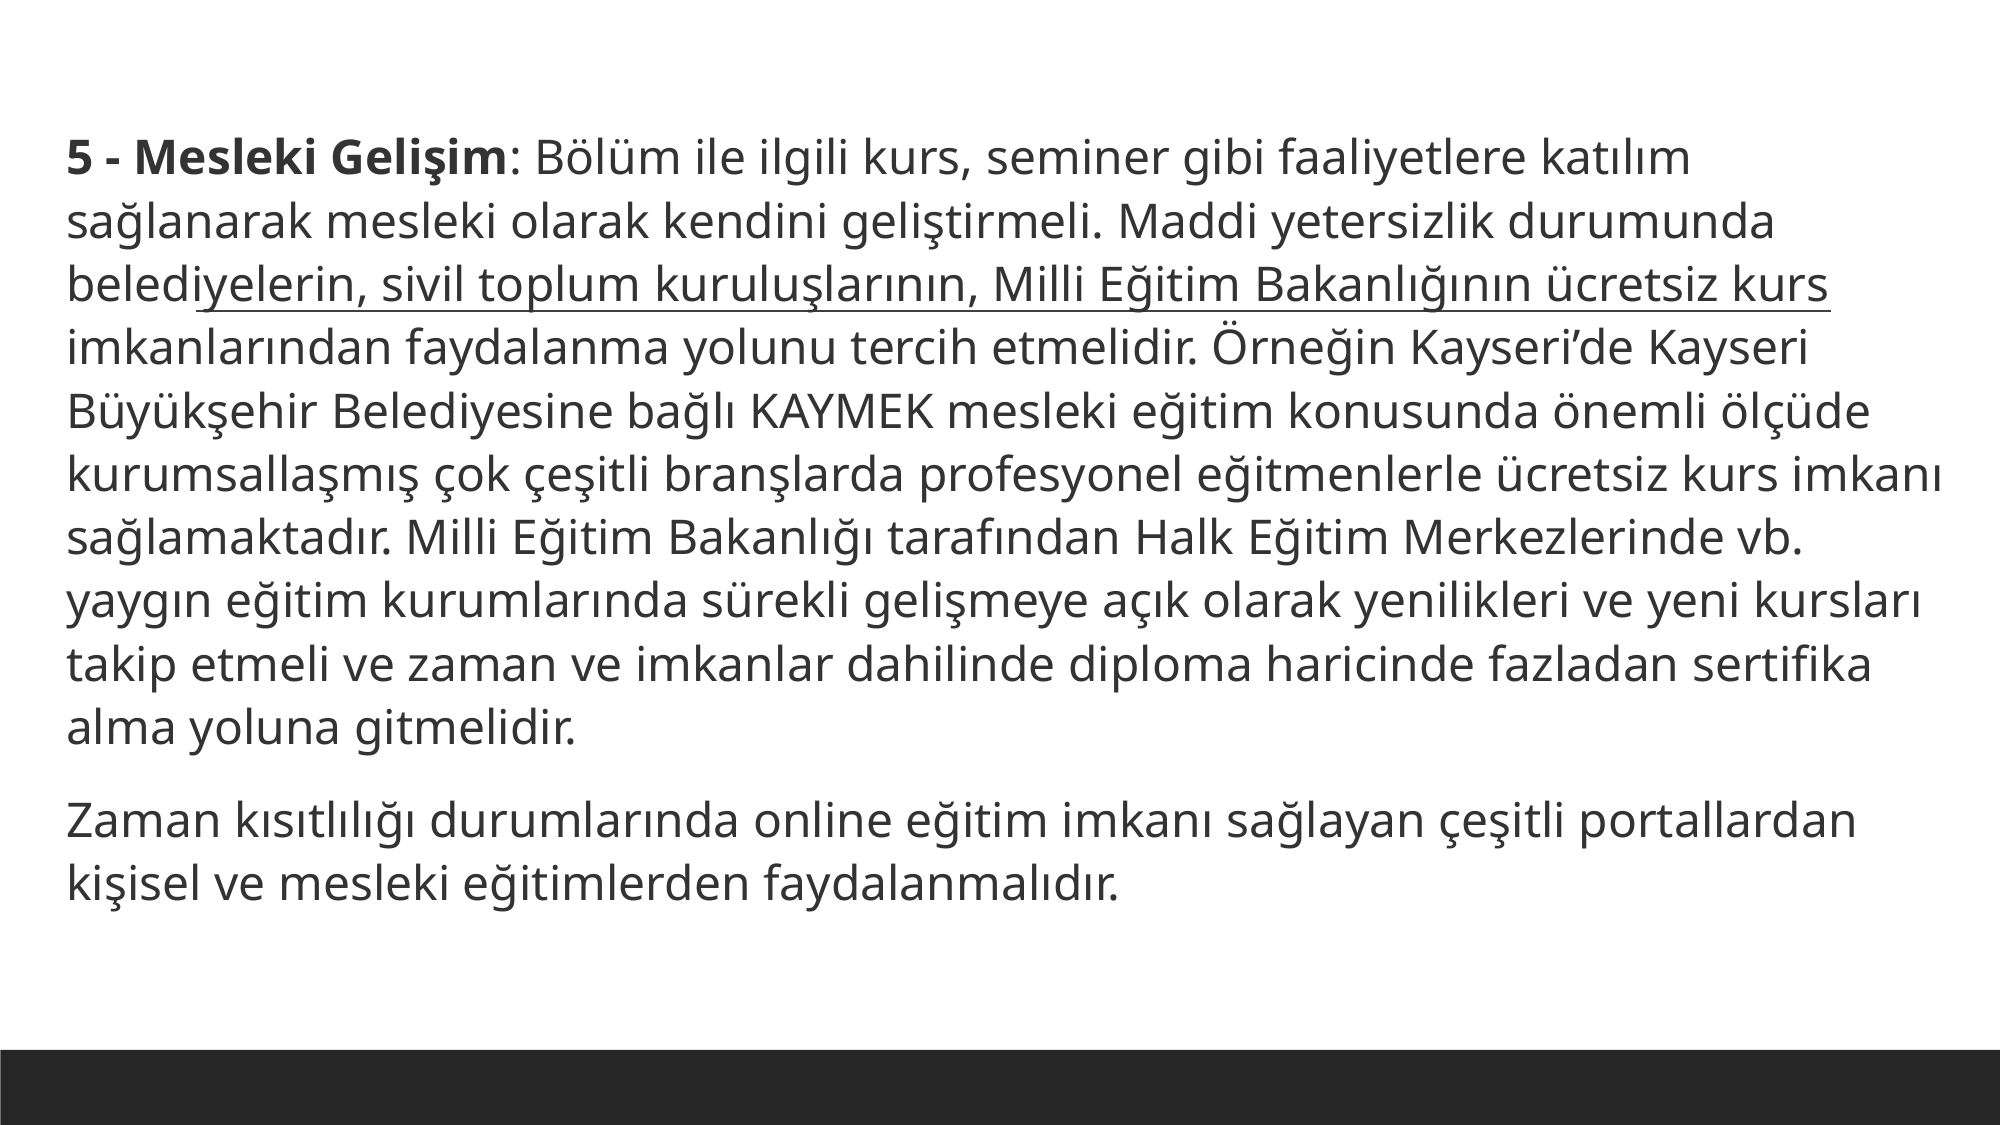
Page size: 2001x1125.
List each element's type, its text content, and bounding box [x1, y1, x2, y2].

list 5 - Mesleki Gelişim: Bölüm ile ilgili kurs, seminer gibi faaliyetlere katılım sağlanarak mesleki olarak kendini geliştirmeli. Maddi yetersizlik durumunda belediyelerin, sivil toplum kuruluşlarının, Milli Eğitim Bakanlığının ücretsiz kurs imkanlarından faydalanma yolunu tercih etmelidir. Örneğin Kayseri’de Kayseri Büyükşehir Belediyesine bağlı KAYMEK mesleki eğitim konusunda önemli ölçüde kurumsallaşmış çok çeşitli branşlarda profesyonel eğitmenlerle ücretsiz kurs imkanı sağlamaktadır. Milli Eğitim Bakanlığı tarafından Halk Eğitim Merkezlerinde vb. yaygın eğitim kurumlarında sürekli gelişmeye açık olarak yenilikleri ve yeni kursları takip etmeli ve zaman ve imkanlar dahilinde diploma haricinde fazladan sertifika alma yoluna gitmelidir. Zaman kısıtlılığı durumlarında online eğitim imkanı sağlayan çeşitli portallardan kişisel ve mesleki eğitimlerden faydalanmalıdır. [51, 113, 1949, 977]
